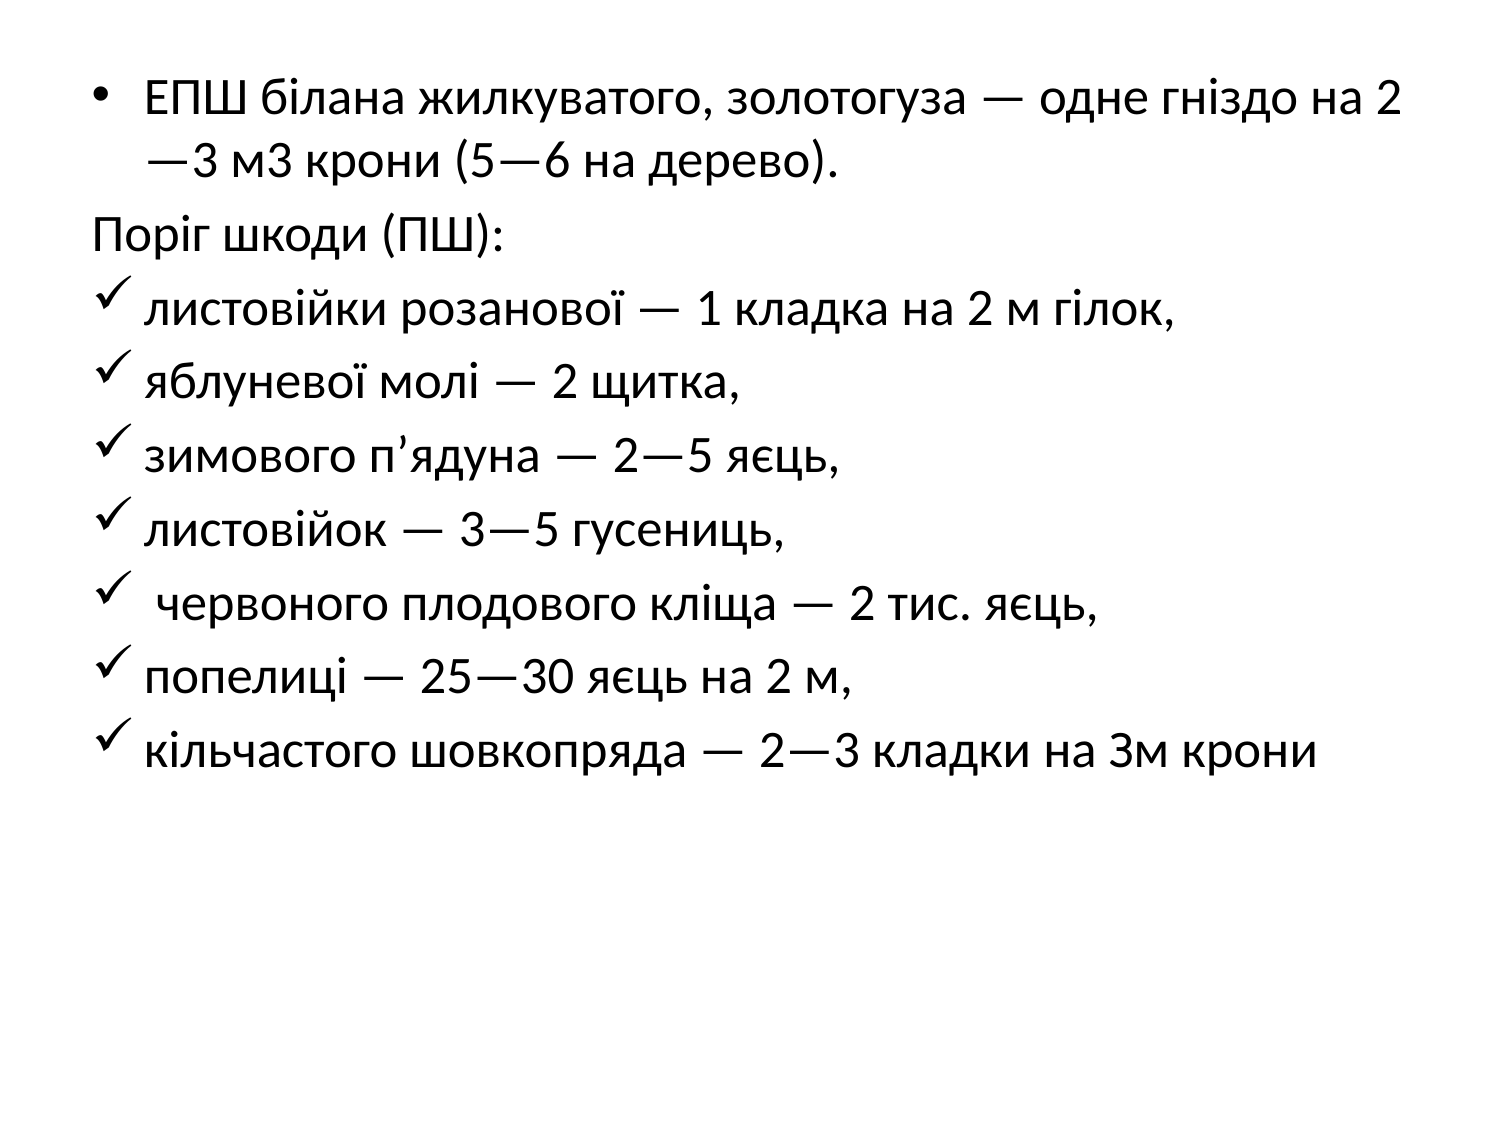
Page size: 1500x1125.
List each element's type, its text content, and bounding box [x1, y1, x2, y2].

list ЕПШ білана жилкуватого, золотогуза — одне гніздо на 2—3 м3 крони (5—6 на дерево). Поріг шкоди (ПШ): листовійки розанової — 1 кладка на 2 м гілок, яблуневої молі — 2 щитка, зимового п’ядуна — 2—5 яєць, листовійок — 3—5 гусениць, червоного плодового кліща — 2 тис. яєць, попелиці — 25—30 яєць на 2 м, кільчастого шовкопряда — 2—3 кладки на Зм крони [76, 54, 1427, 797]
